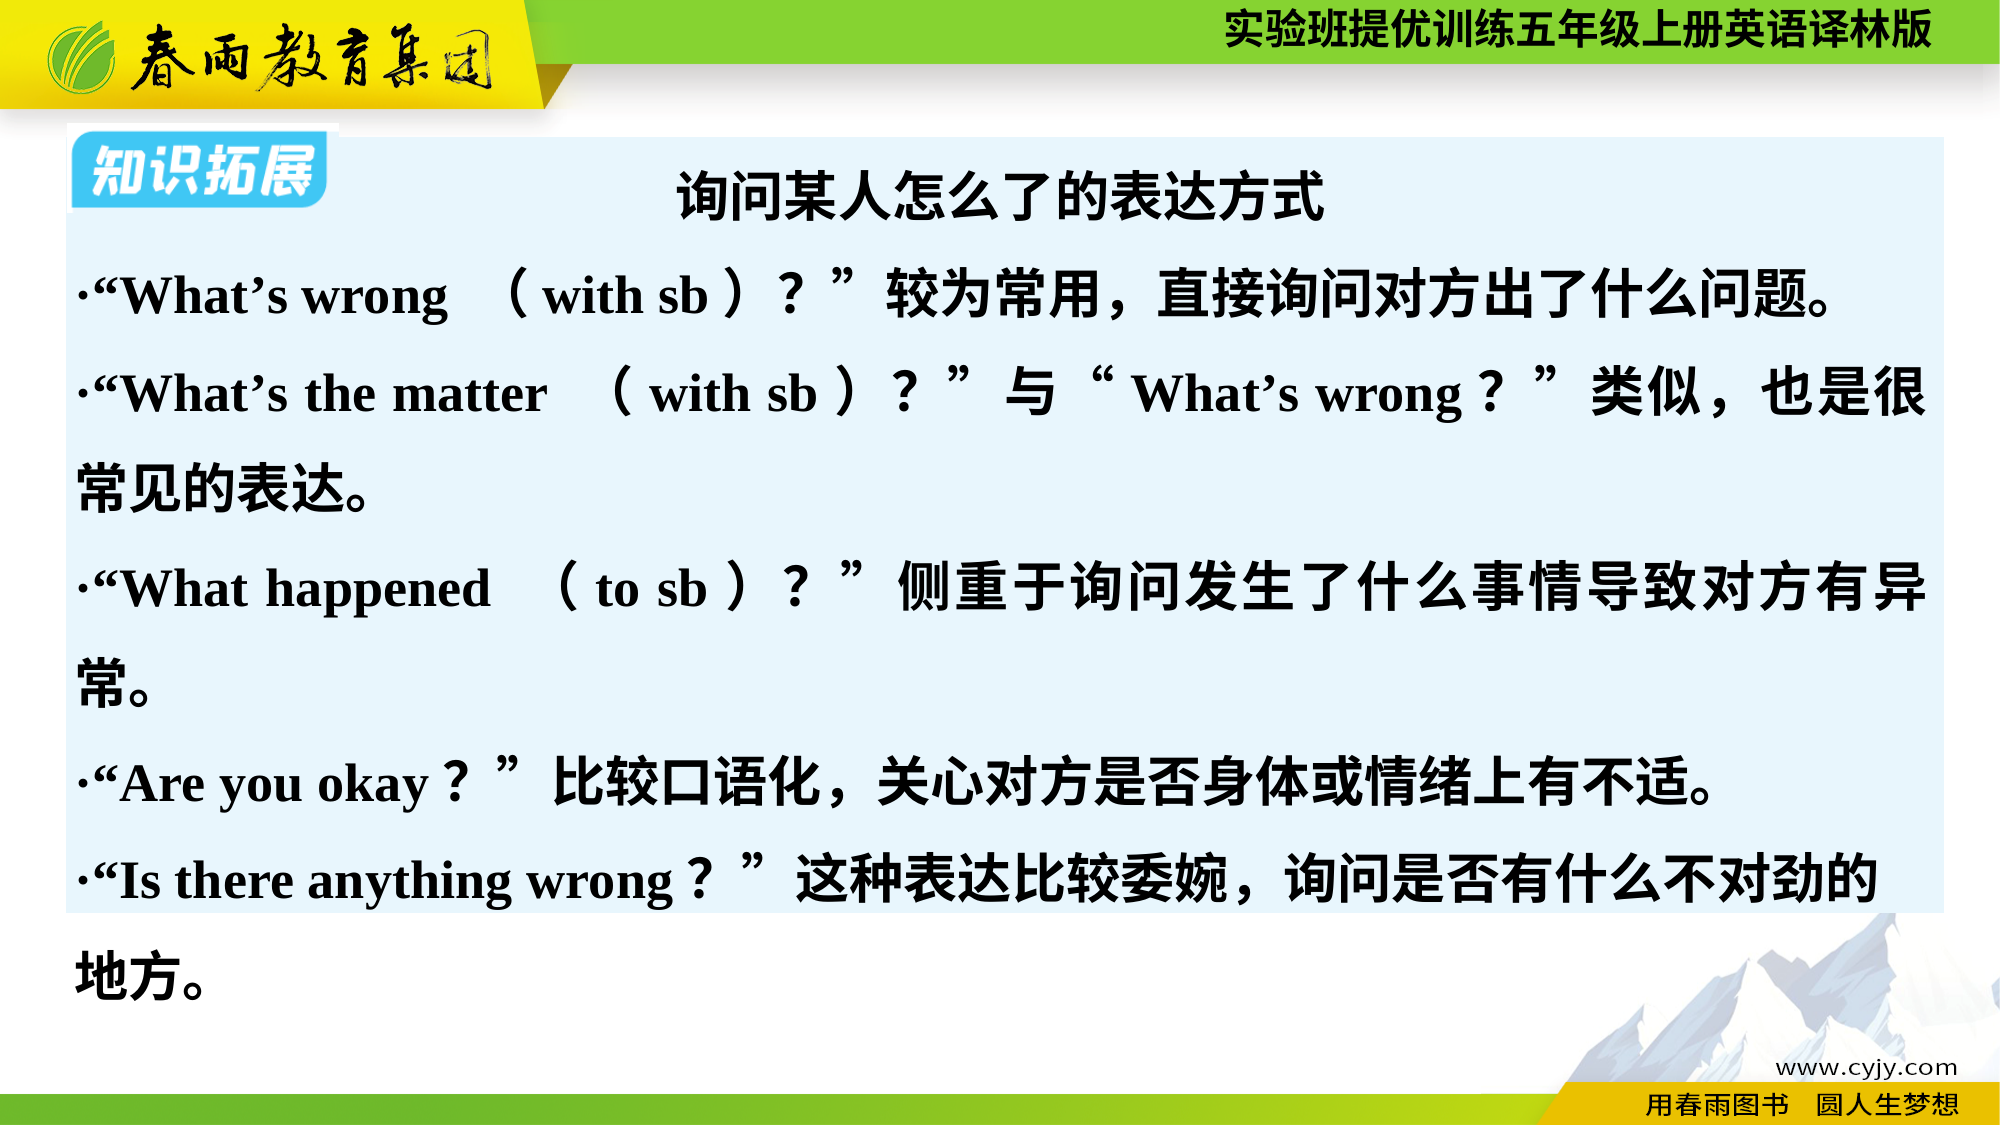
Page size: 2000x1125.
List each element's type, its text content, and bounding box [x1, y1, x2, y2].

picture [0, 0, 2000, 1125]
list 询问某人怎么了的表达方式 ·“What’s wrong （with sb）？”较为常用，直接询问对方出了什么问题。 ·“What’s the matter （with sb）？”与“What’s wrong？”类似，也是很常见的表达。 ·“What happened （to sb）？”侧重于询问发生了什么事情导致对方有异常。 ·“Are you okay？”比较口语化，关心对方是否身体或情绪上有不适。 ·“Is there anything wrong？”这种表达比较委婉，询问是否有什么不对劲的 地方。 [59, 122, 1944, 926]
